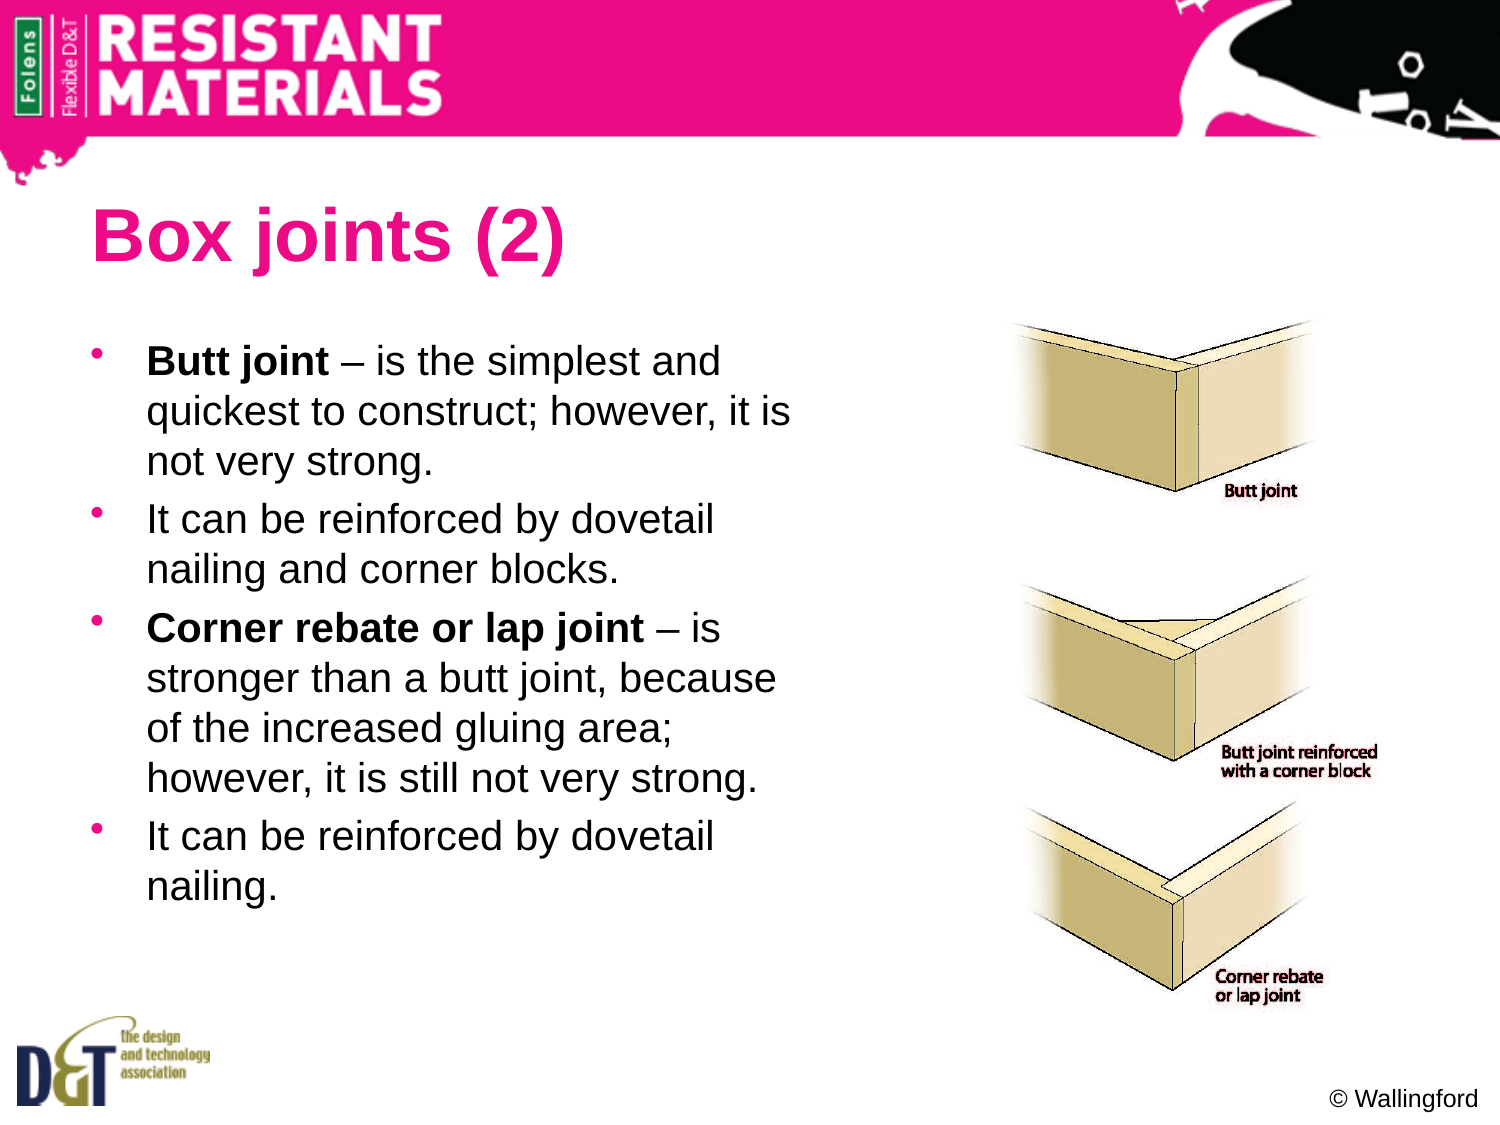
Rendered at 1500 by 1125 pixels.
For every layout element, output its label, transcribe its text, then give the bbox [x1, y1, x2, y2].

text_box © Wallingford [1257, 1074, 1495, 1125]
list Butt joint – is the simplest and quickest to construct; however, it is not very strong. It can be reinforced by dovetail nailing and corner blocks. Corner rebate or lap joint – is stronger than a butt joint, because of the increased gluing area; however, it is still not very strong. It can be reinforced by dovetail nailing. [75, 326, 810, 1005]
picture [0, 0, 1500, 1125]
title Box joints (2) [76, 160, 1427, 301]
